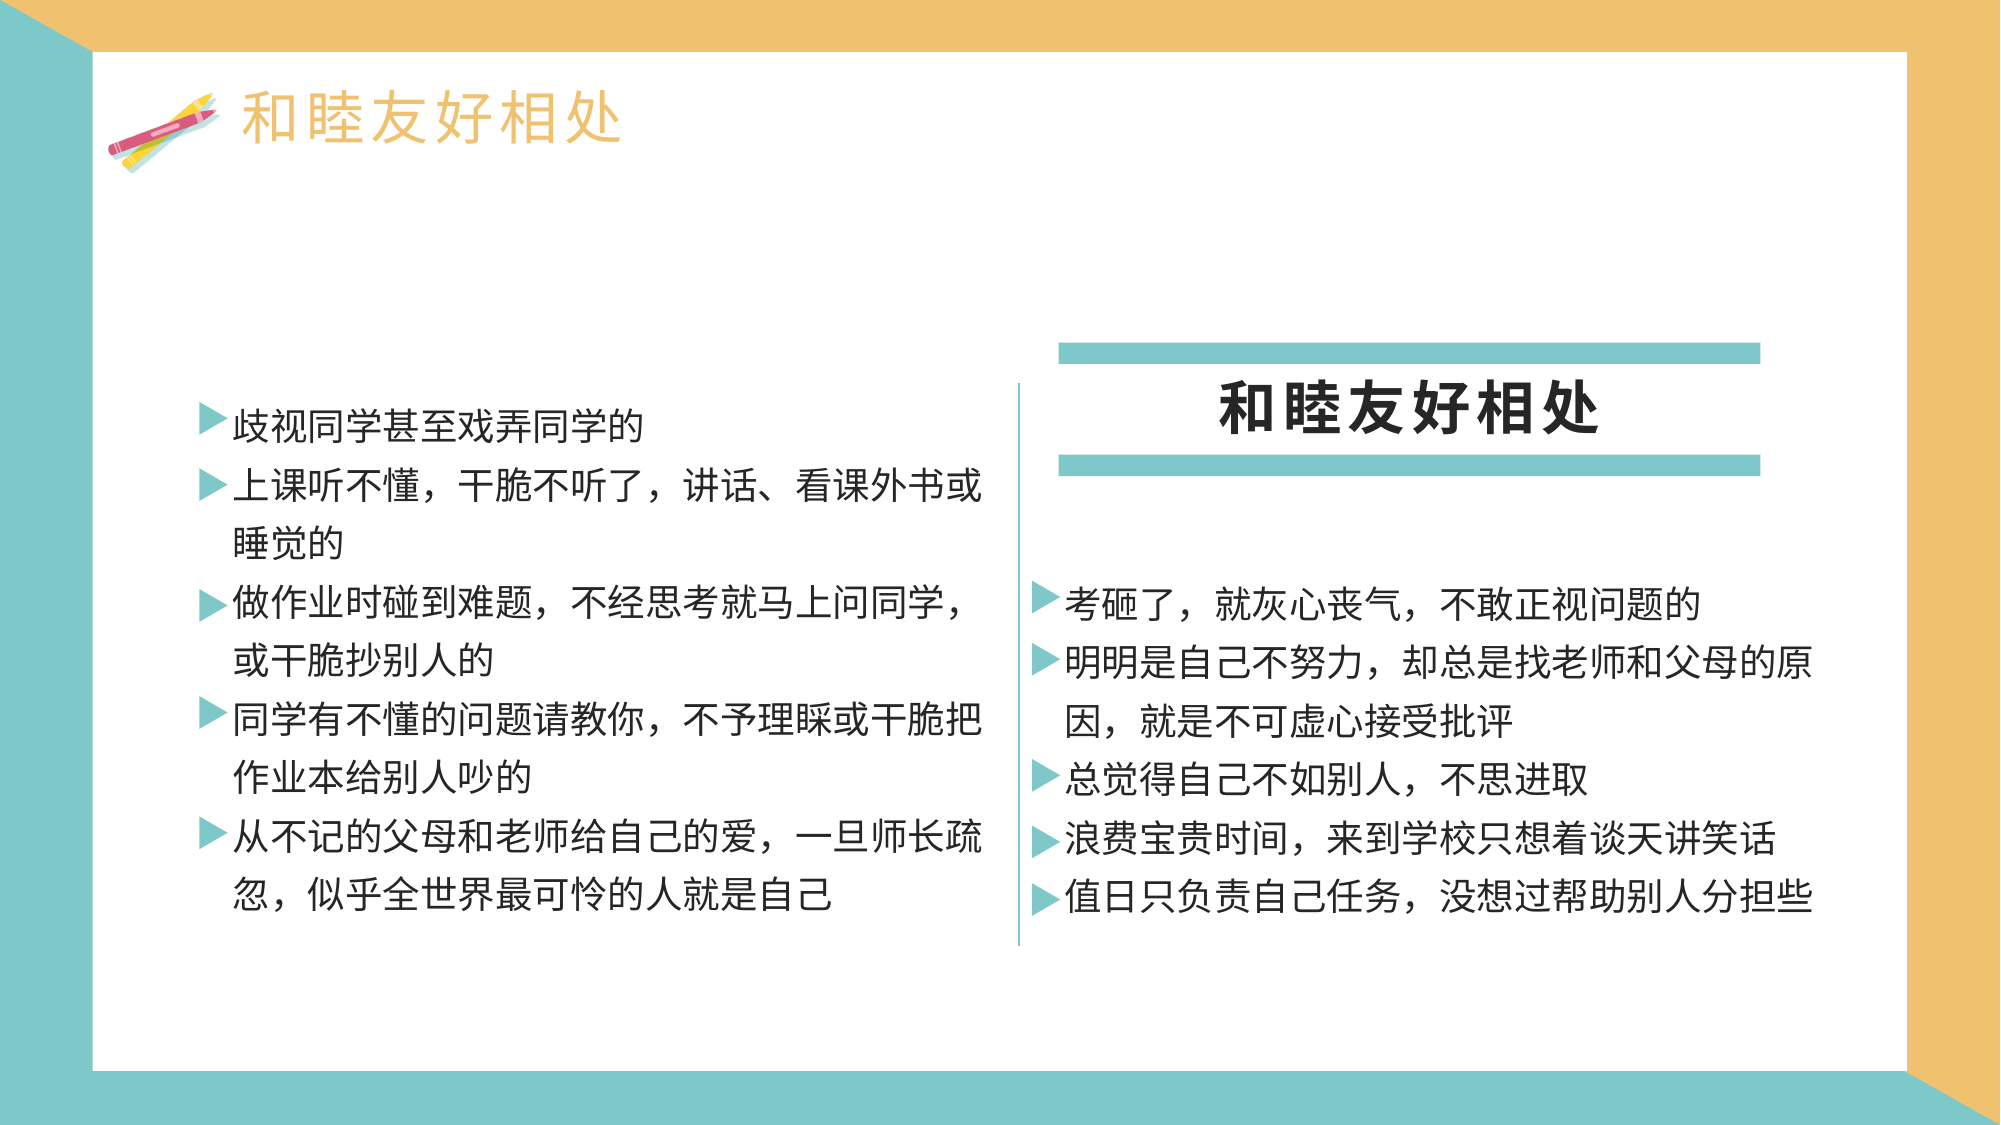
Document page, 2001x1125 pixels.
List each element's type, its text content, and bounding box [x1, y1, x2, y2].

picture [260, 94, 269, 107]
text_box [1032, 342, 1776, 477]
picture [97, 86, 269, 188]
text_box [199, 402, 228, 850]
picture [260, 111, 269, 123]
list 歧视同学甚至戏弄同学的 上课听不懂，干脆不听了，讲话、看课外书或睡觉的 做作业时碰到难题，不经思考就马上问同学，或干脆抄别人的 同学有不懂的问题请教你，不予理睬或干脆把作业本给别人吵的 从不记的父母和老师给自己的爱，一旦师长疏忽，似乎全世界最可怜的人就是自己 [170, 382, 1003, 1036]
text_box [1002, 559, 1834, 925]
